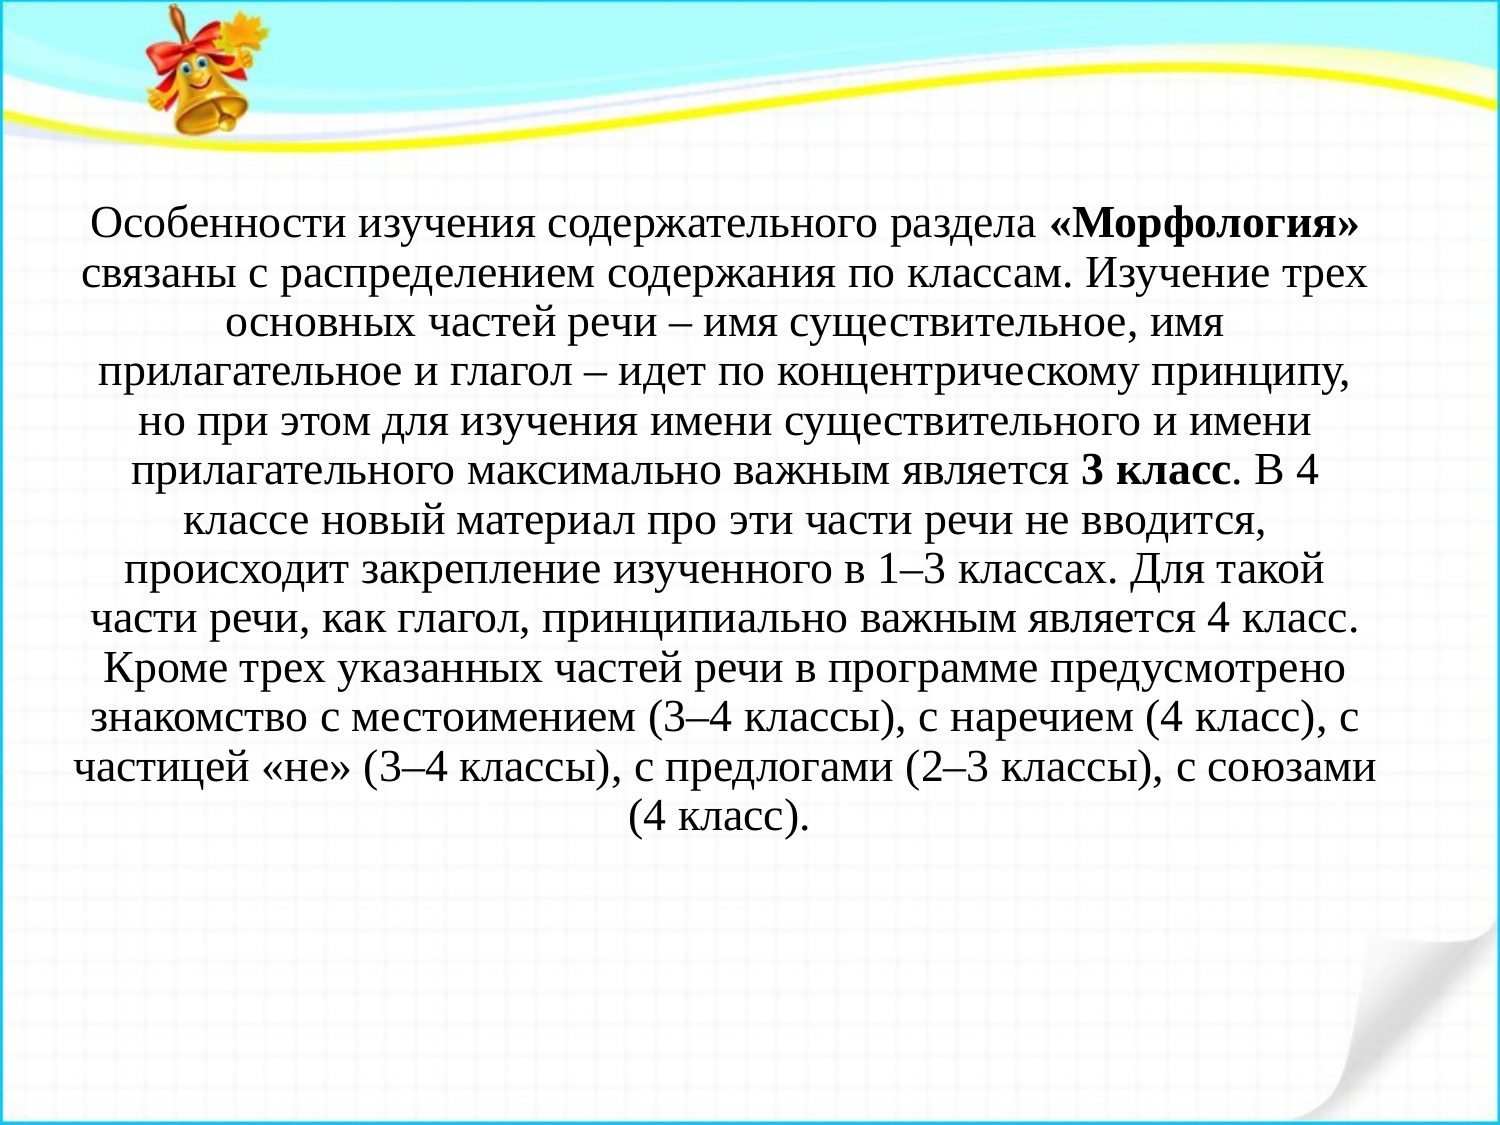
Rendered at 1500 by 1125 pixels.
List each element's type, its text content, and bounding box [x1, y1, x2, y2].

title Особенности изучения содержательного раздела «Морфология» связаны с распределением содержания по классам. Изучение трех основных частей речи – имя существительное, имя прилагательное и глагол – идет по концентрическому принципу, но при этом для изучения имени существительного и имени прилагательного максимально важным является 3 класс. В 4 классе новый материал про эти части речи не вводится, происходит закрепление изученного в 1–3 классах. Для такой части речи, как глагол, принципиально важным является 4 класс. Кроме трех указанных частей речи в программе предусмотрено знакомство с местоимением (3–4 классы), с наречием (4 класс), с частицей «не» (3–4 классы), с предлогами (2–3 классы), с союзами (4 класс). [54, 59, 1397, 1034]
picture [0, 0, 1500, 1125]
